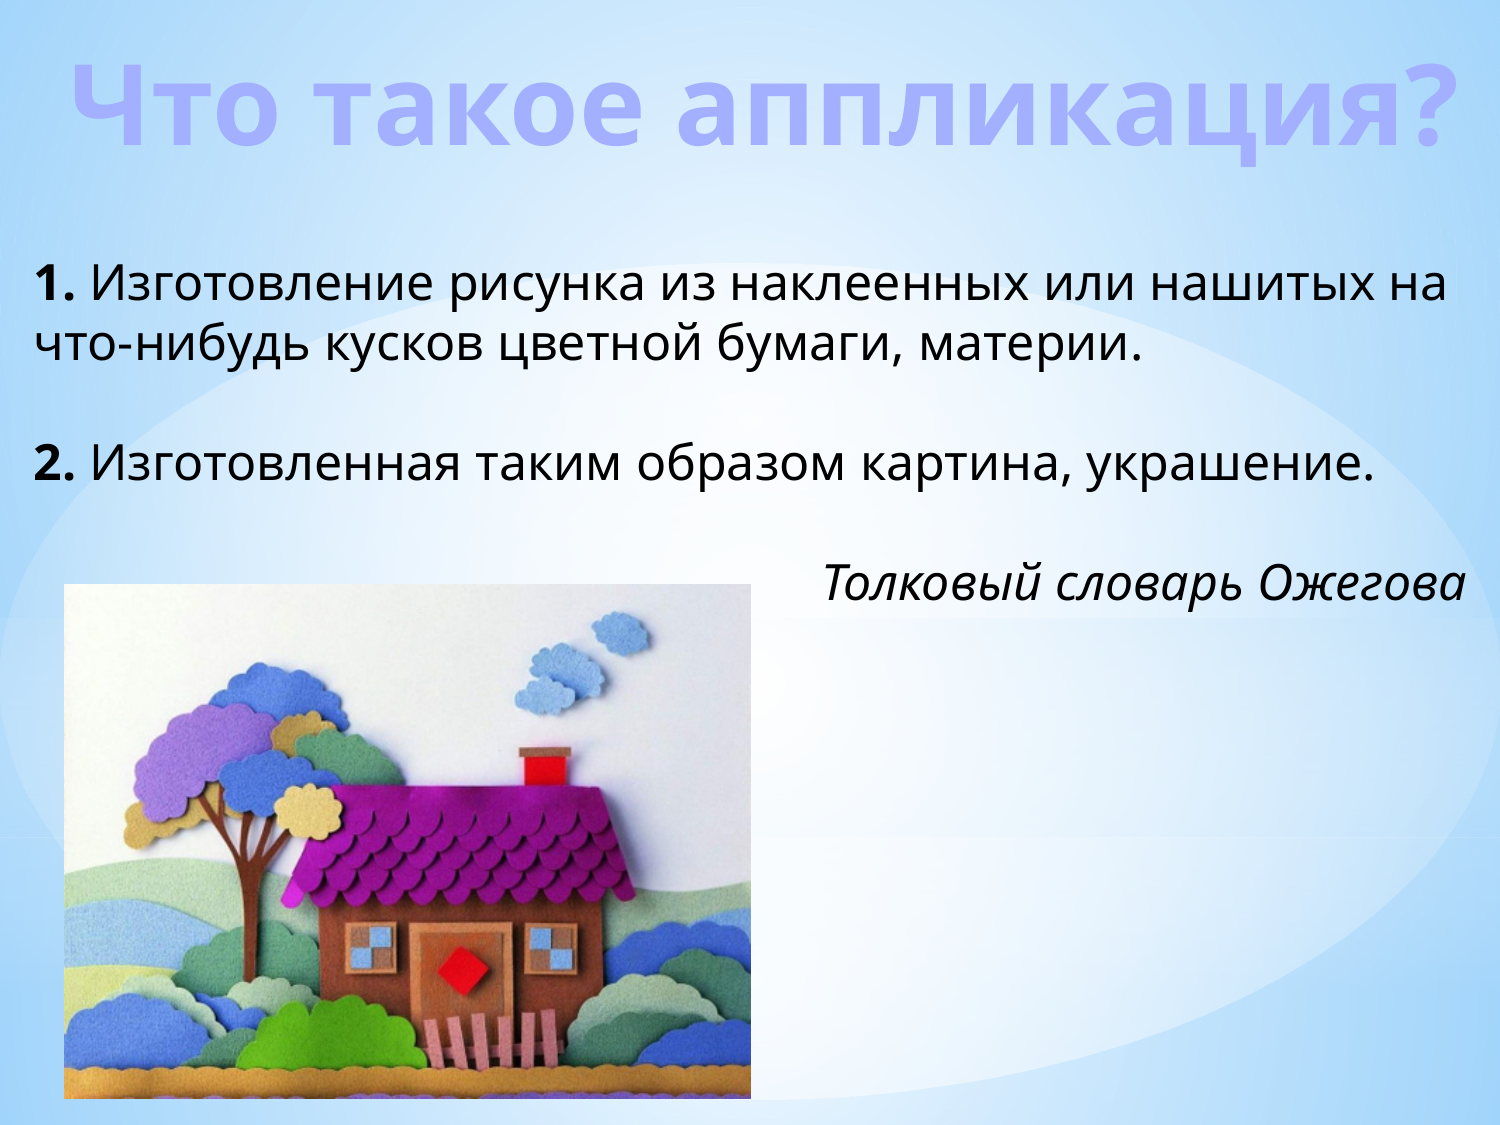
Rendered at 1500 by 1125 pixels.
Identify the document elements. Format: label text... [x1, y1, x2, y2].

text_box Что такое аппликация? [55, 25, 1475, 176]
picture [64, 584, 751, 1100]
text_box 1. Изготовление рисунка из наклеенных или нашитых на что-нибудь кусков цветной бумаги, материи. 2. Изготовленная таким образом картина, украшение. Толковый словарь Ожегова [18, 243, 1483, 619]
